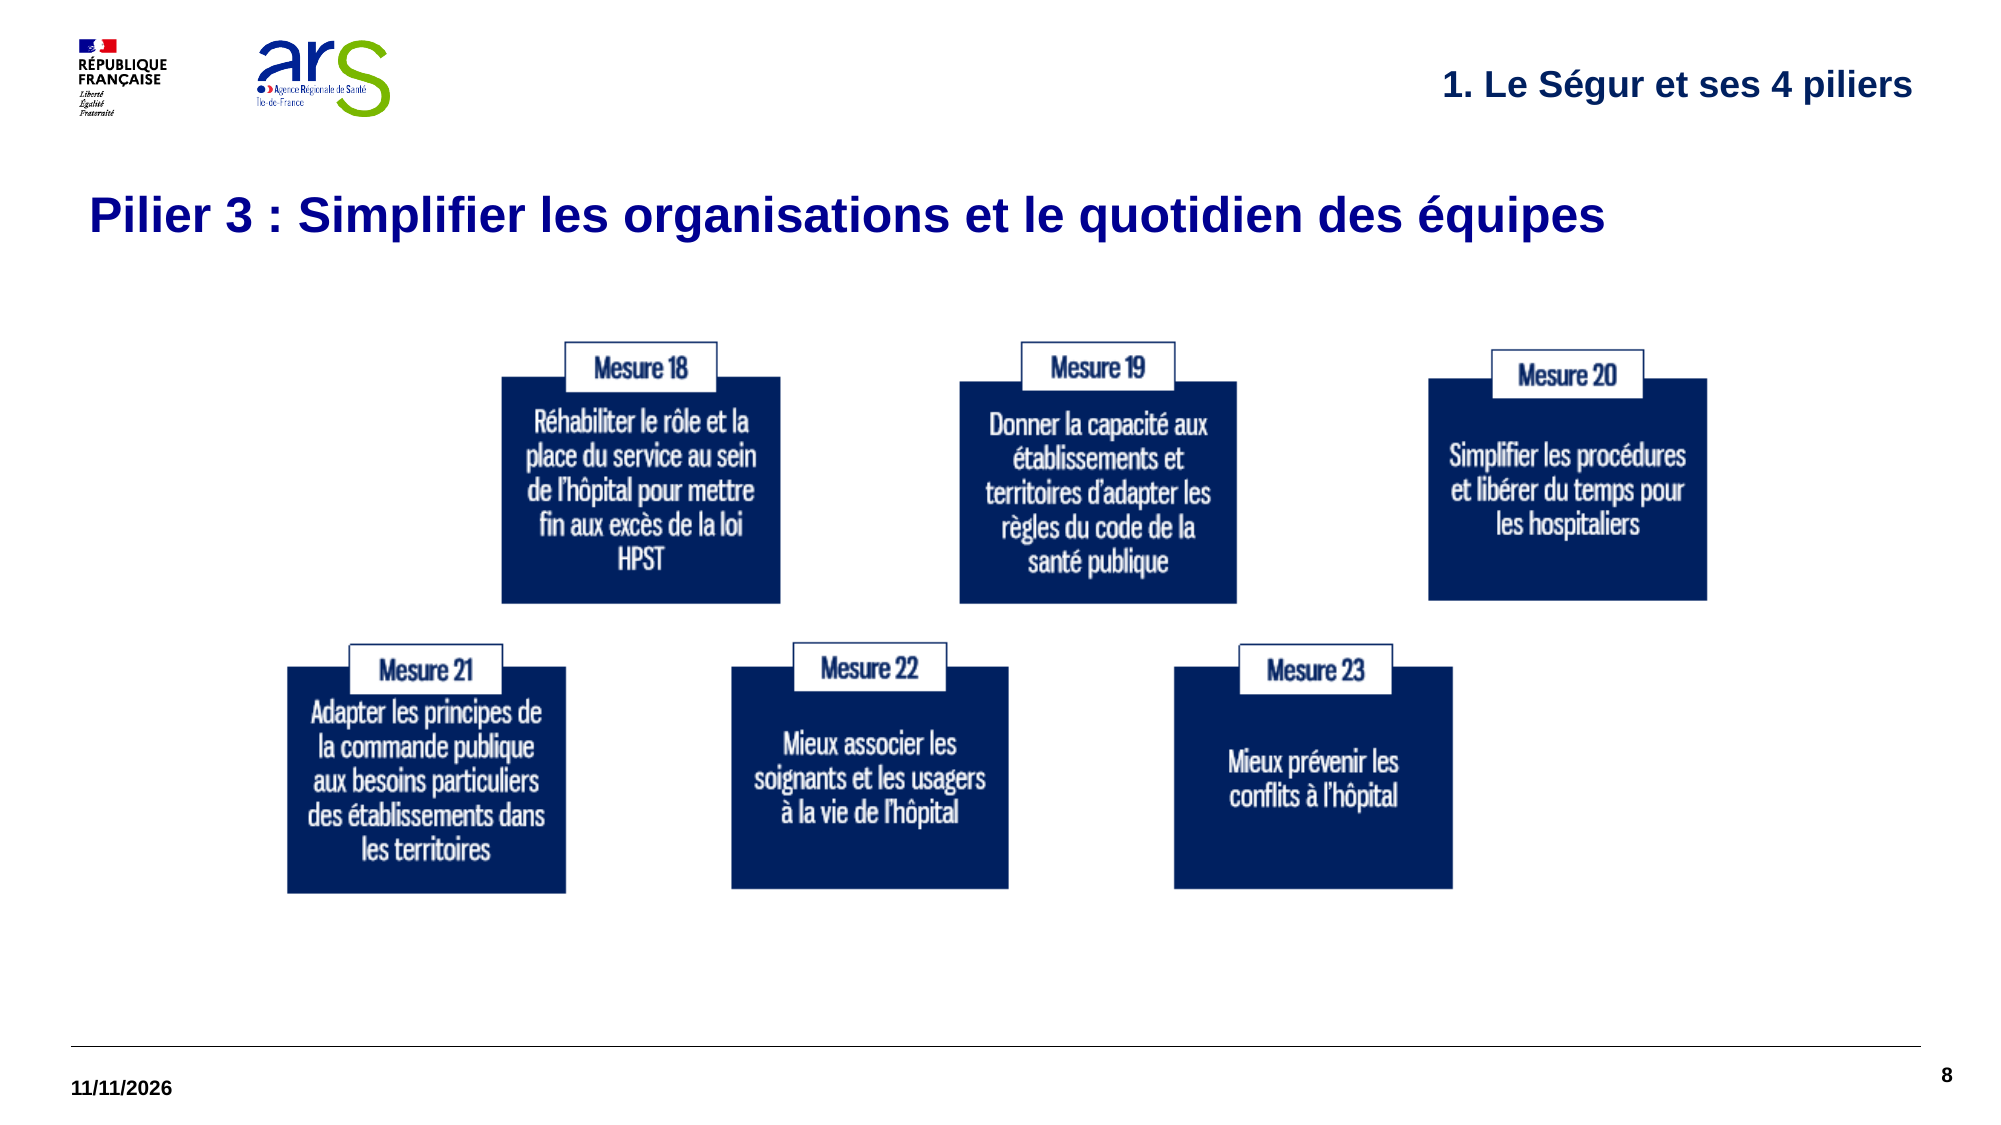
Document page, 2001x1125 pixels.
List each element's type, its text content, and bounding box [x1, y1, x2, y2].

title Pilier 3 : Simplifier les organisations et le quotidien des équipes [71, 157, 1914, 276]
slide_number 8 [1657, 1034, 1953, 1114]
picture [256, 40, 390, 117]
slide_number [70, 1049, 336, 1125]
picture [63, 23, 182, 142]
picture [70, 305, 1905, 1035]
footer 1. Le Ségur et ses 4 piliers [627, 42, 1914, 122]
